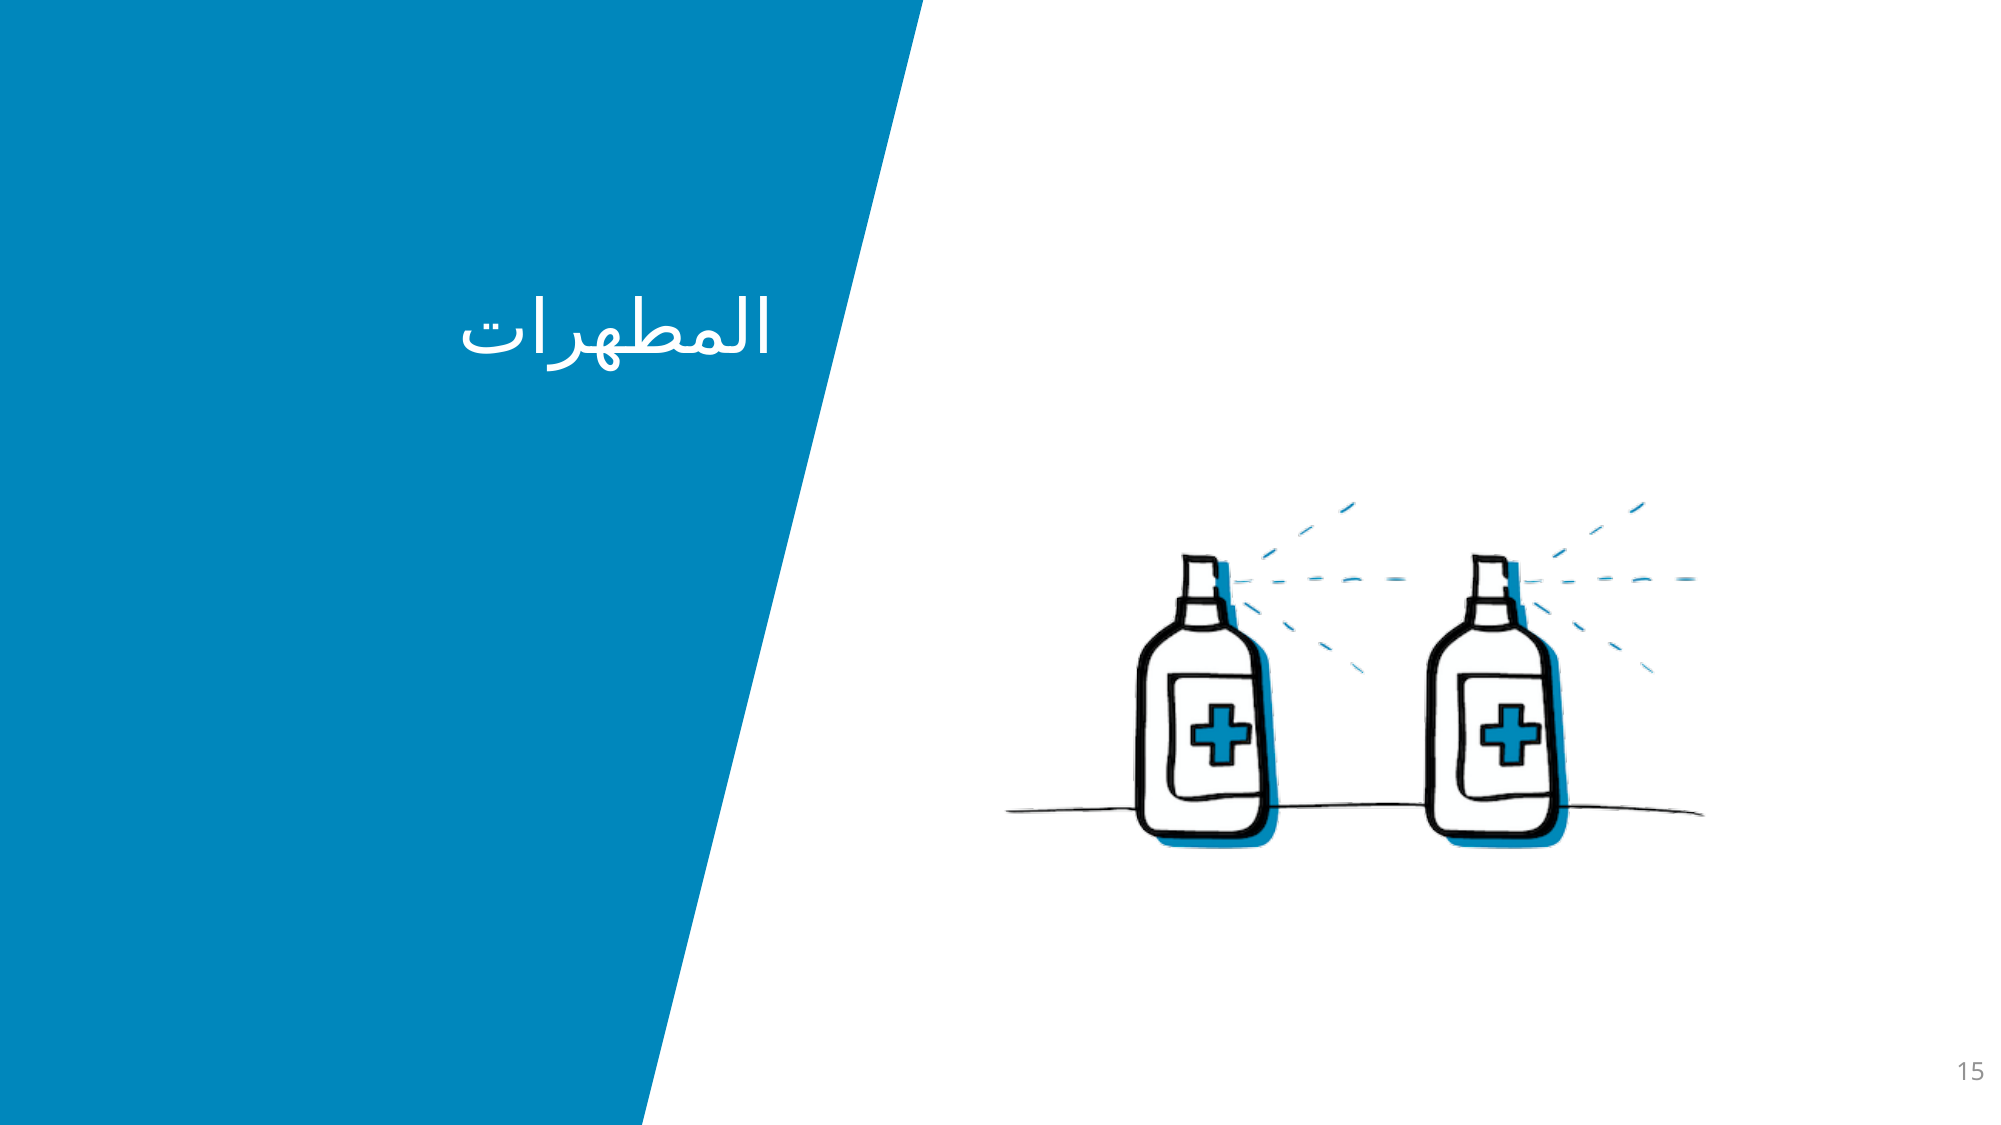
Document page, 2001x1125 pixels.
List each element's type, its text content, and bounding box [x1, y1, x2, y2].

slide_number 15 [1550, 1042, 2000, 1103]
picture [892, 370, 1801, 943]
title المطهرات [136, 0, 775, 371]
